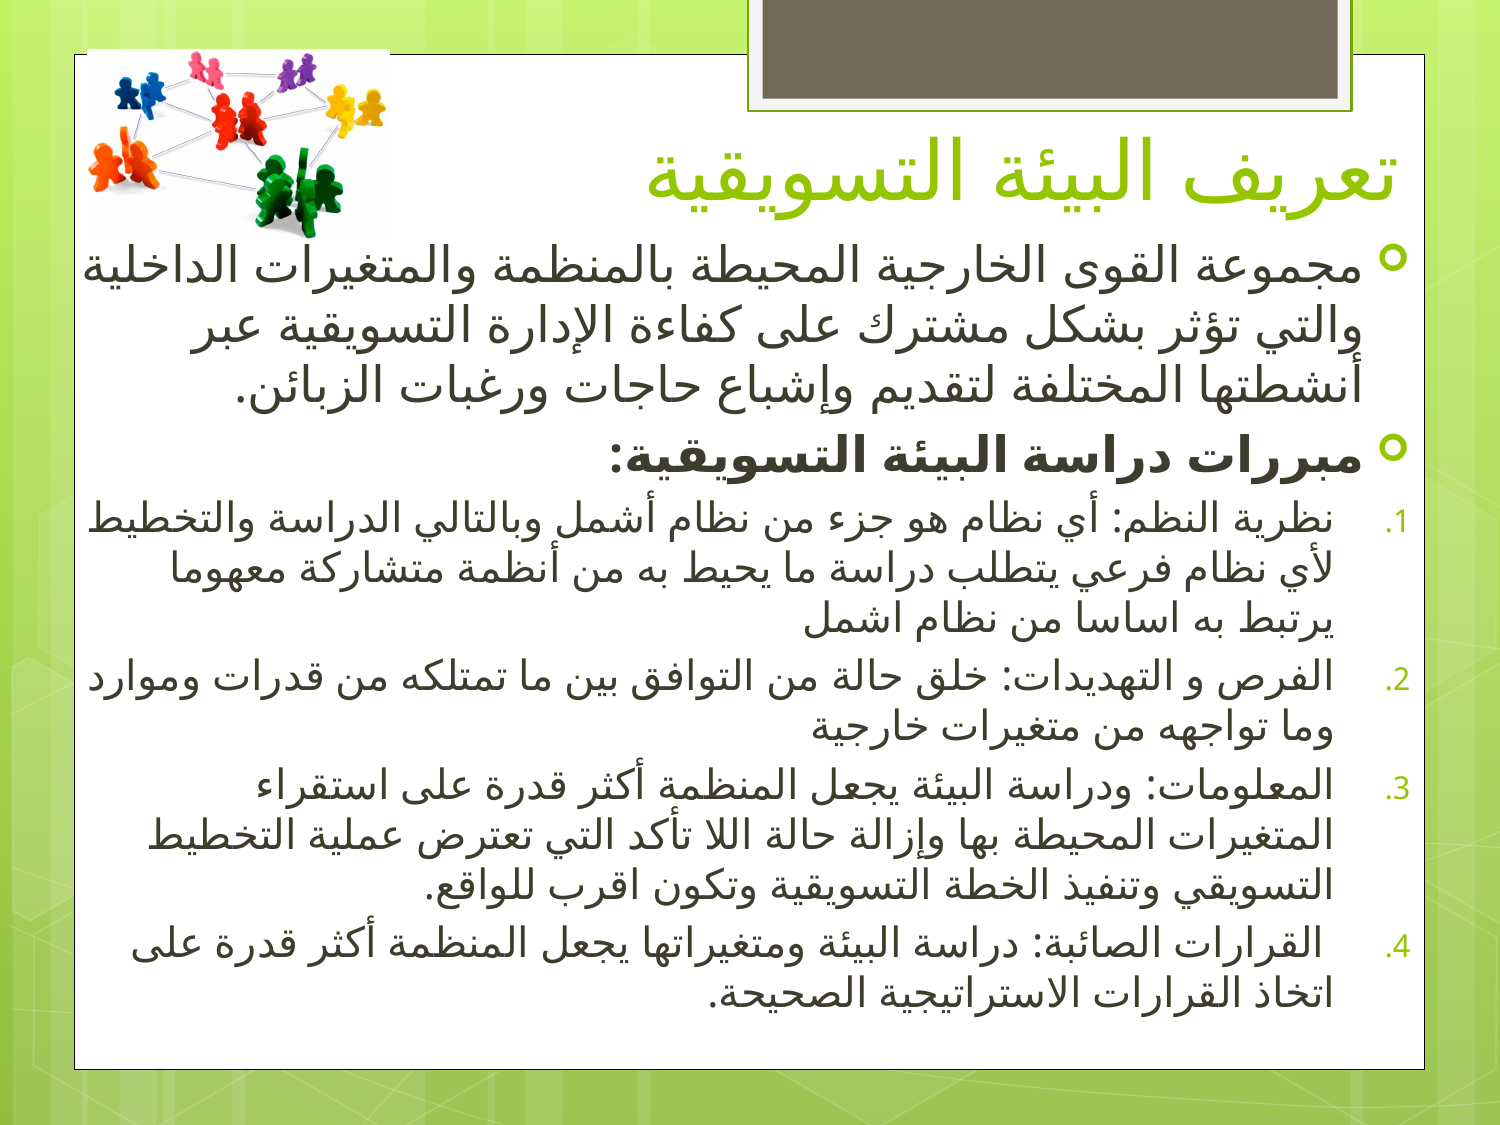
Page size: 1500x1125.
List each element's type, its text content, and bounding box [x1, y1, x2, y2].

title تعريف البيئة التسويقية [262, 37, 1415, 224]
picture [87, 49, 391, 242]
list مجموعة القوى الخارجية المحيطة بالمنظمة والمتغيرات الداخلية والتي تؤثر بشكل مشترك على كفاءة الإدارة التسويقية عبر أنشطتها المختلفة لتقديم وإشباع حاجات ورغبات الزبائن. مبررات دراسة البيئة التسويقية: نظرية النظم: أي نظام هو جزء من نظام أشمل وبالتالي الدراسة والتخطيط لأي نظام فرعي يتطلب دراسة ما يحيط به من أنظمة متشاركة معهوما يرتبط به اساسا من نظام اشمل الفرص و التهديدات: خلق حالة من التوافق بين ما تمتلكه من قدرات وموارد وما تواجهه من متغيرات خارجية المعلومات: ودراسة البيئة يجعل المنظمة أكثر قدرة على استقراء المتغيرات المحيطة بها وإزالة حالة اللا تأكد التي تعترض عملية التخطيط التسويقي وتنفيذ الخطة التسويقية وتكون اقرب للواقع. القرارات الصائبة: دراسة البيئة ومتغيراتها يجعل المنظمة أكثر قدرة على اتخاذ القرارات الاستراتيجية الصحيحة. [62, 224, 1437, 1063]
